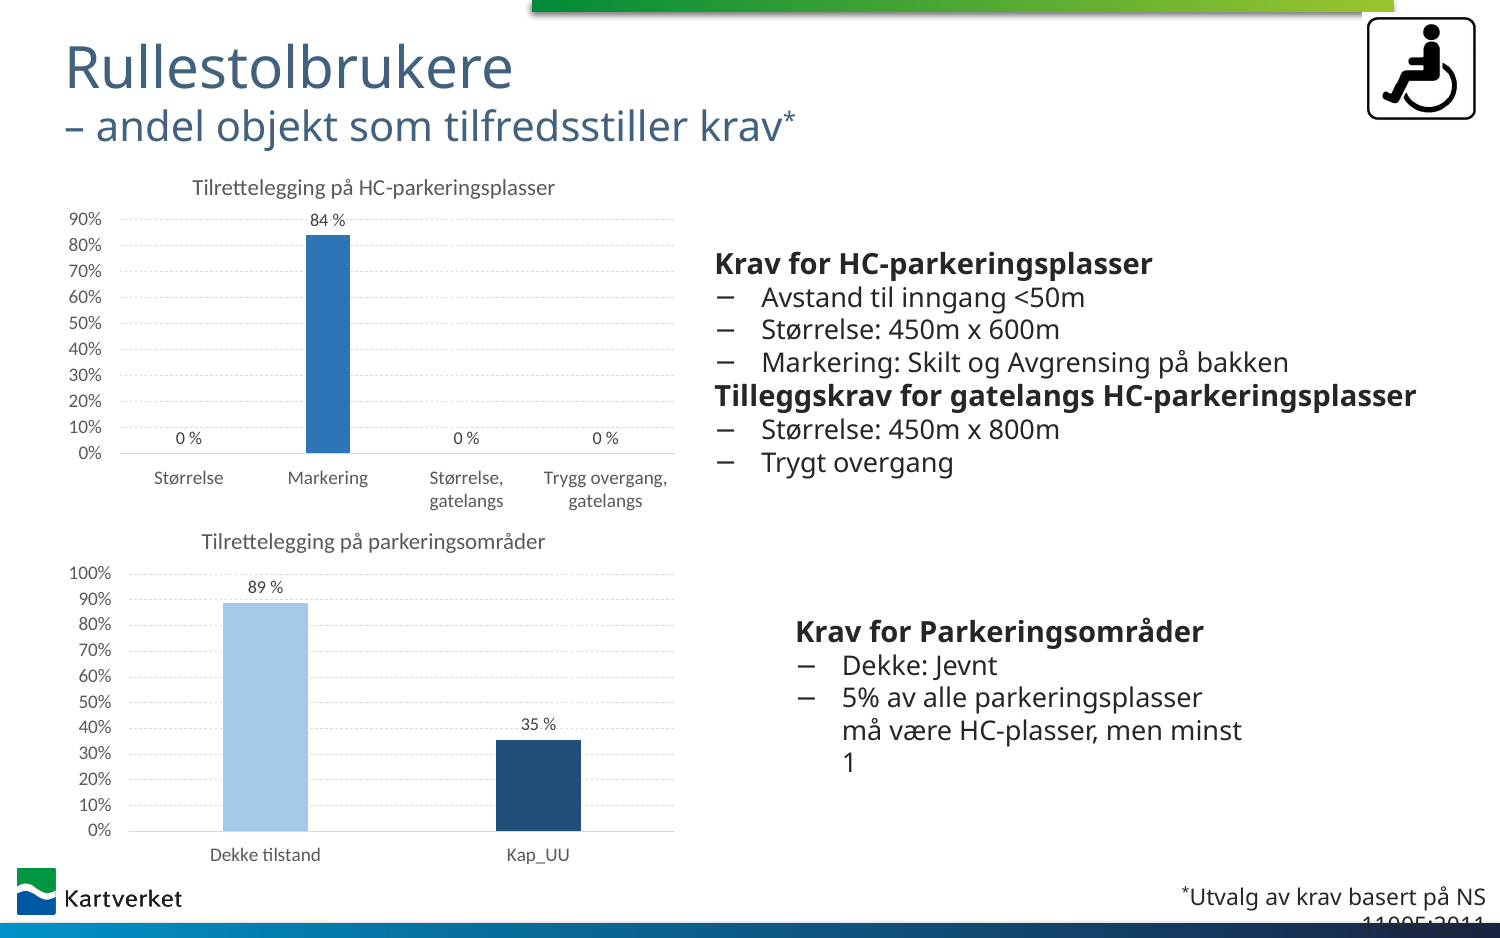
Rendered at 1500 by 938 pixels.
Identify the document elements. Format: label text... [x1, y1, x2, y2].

picture [62, 520, 686, 874]
text_box *Utvalg av krav basert på NS 11005:2011 [1068, 873, 1500, 938]
text_box Rullestolbrukere – andel objekt som tilfredsstiller krav* [49, 25, 1431, 158]
text_box Krav for HC-parkeringsplasser Avstand til inngang <50m Størrelse: 450m x 600m Markering: Skilt og Avgrensing på bakken Tilleggskrav for gatelangs HC-parkeringsplasser Størrelse: 450m x 800m Trygt overgang [699, 237, 1433, 485]
picture [1362, 12, 1481, 126]
text_box Krav for Parkeringsområder Dekke: Jevnt 5% av alle parkeringsplasser må være HC-plasser, men minst 1 [780, 605, 1261, 786]
picture [62, 166, 686, 519]
